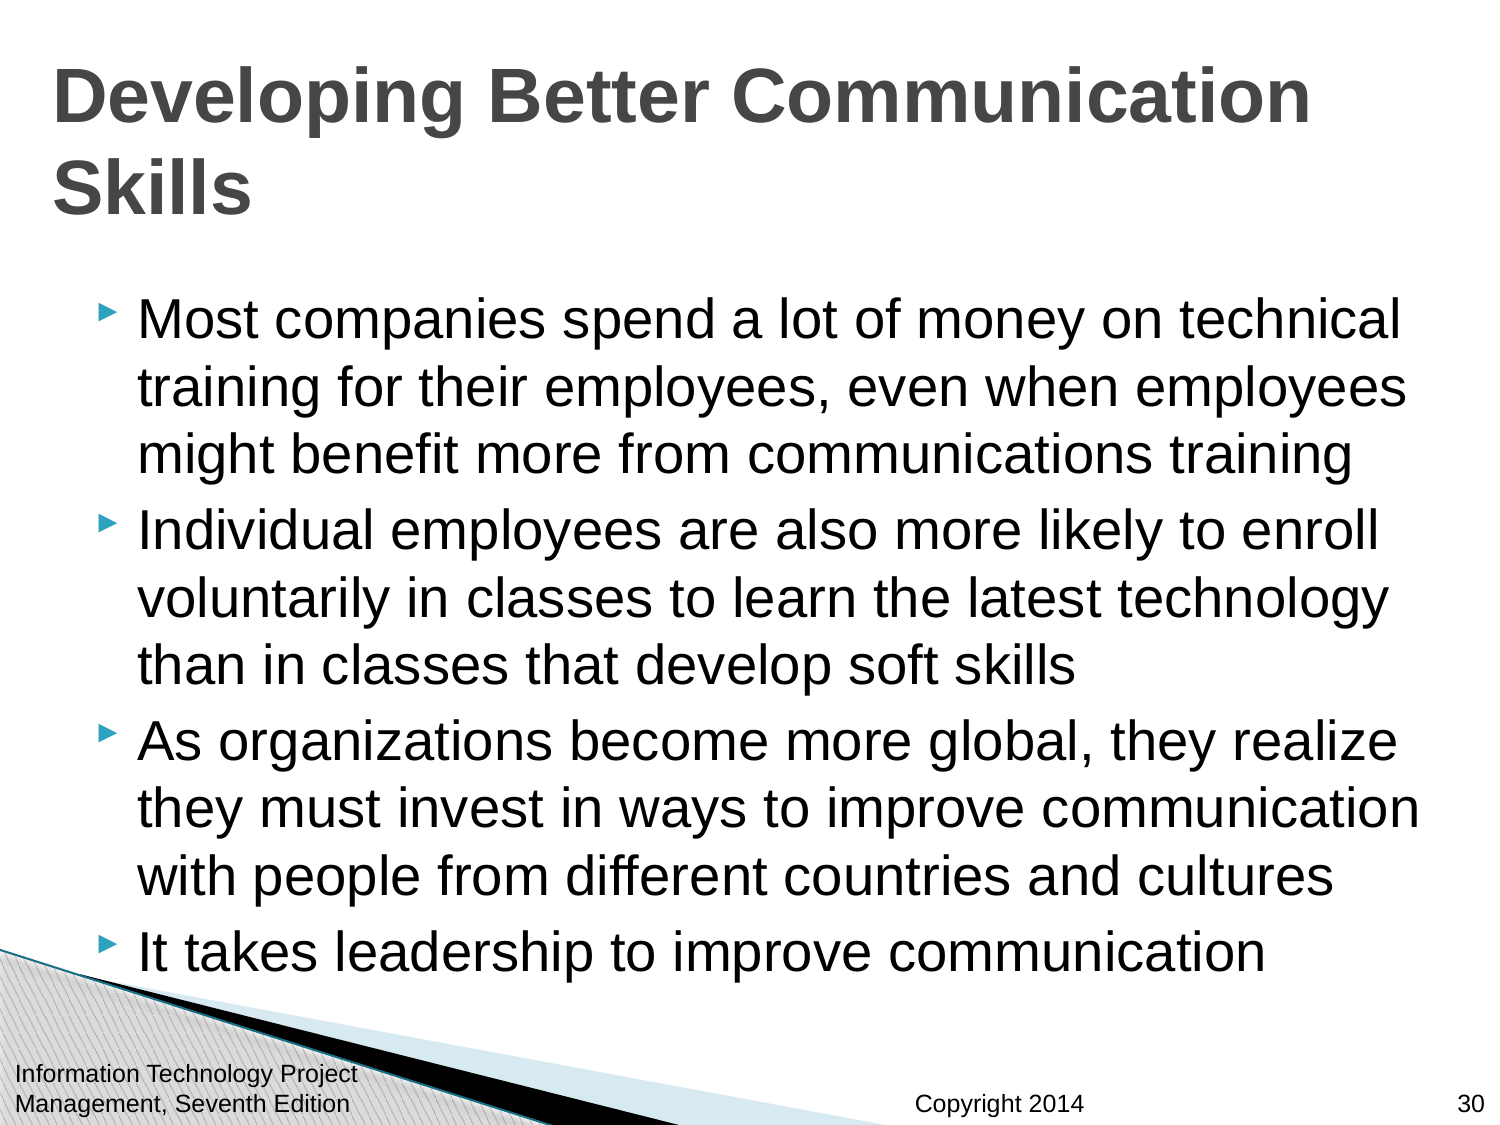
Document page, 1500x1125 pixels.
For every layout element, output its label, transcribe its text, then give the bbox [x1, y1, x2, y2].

list Most companies spend a lot of money on technical training for their employees, even when employees might benefit more from communications training Individual employees are also more likely to enroll voluntarily in classes to learn the latest technology than in classes that develop soft skills As organizations become more global, they realize they must invest in ways to improve communication with people from different countries and cultures It takes leadership to improve communication [62, 274, 1451, 1026]
footer Information Technology Project Management, Seventh Edition [0, 1065, 425, 1125]
title Developing Better Communication Skills [37, 37, 1463, 238]
slide_number 30 [1408, 1065, 1500, 1125]
